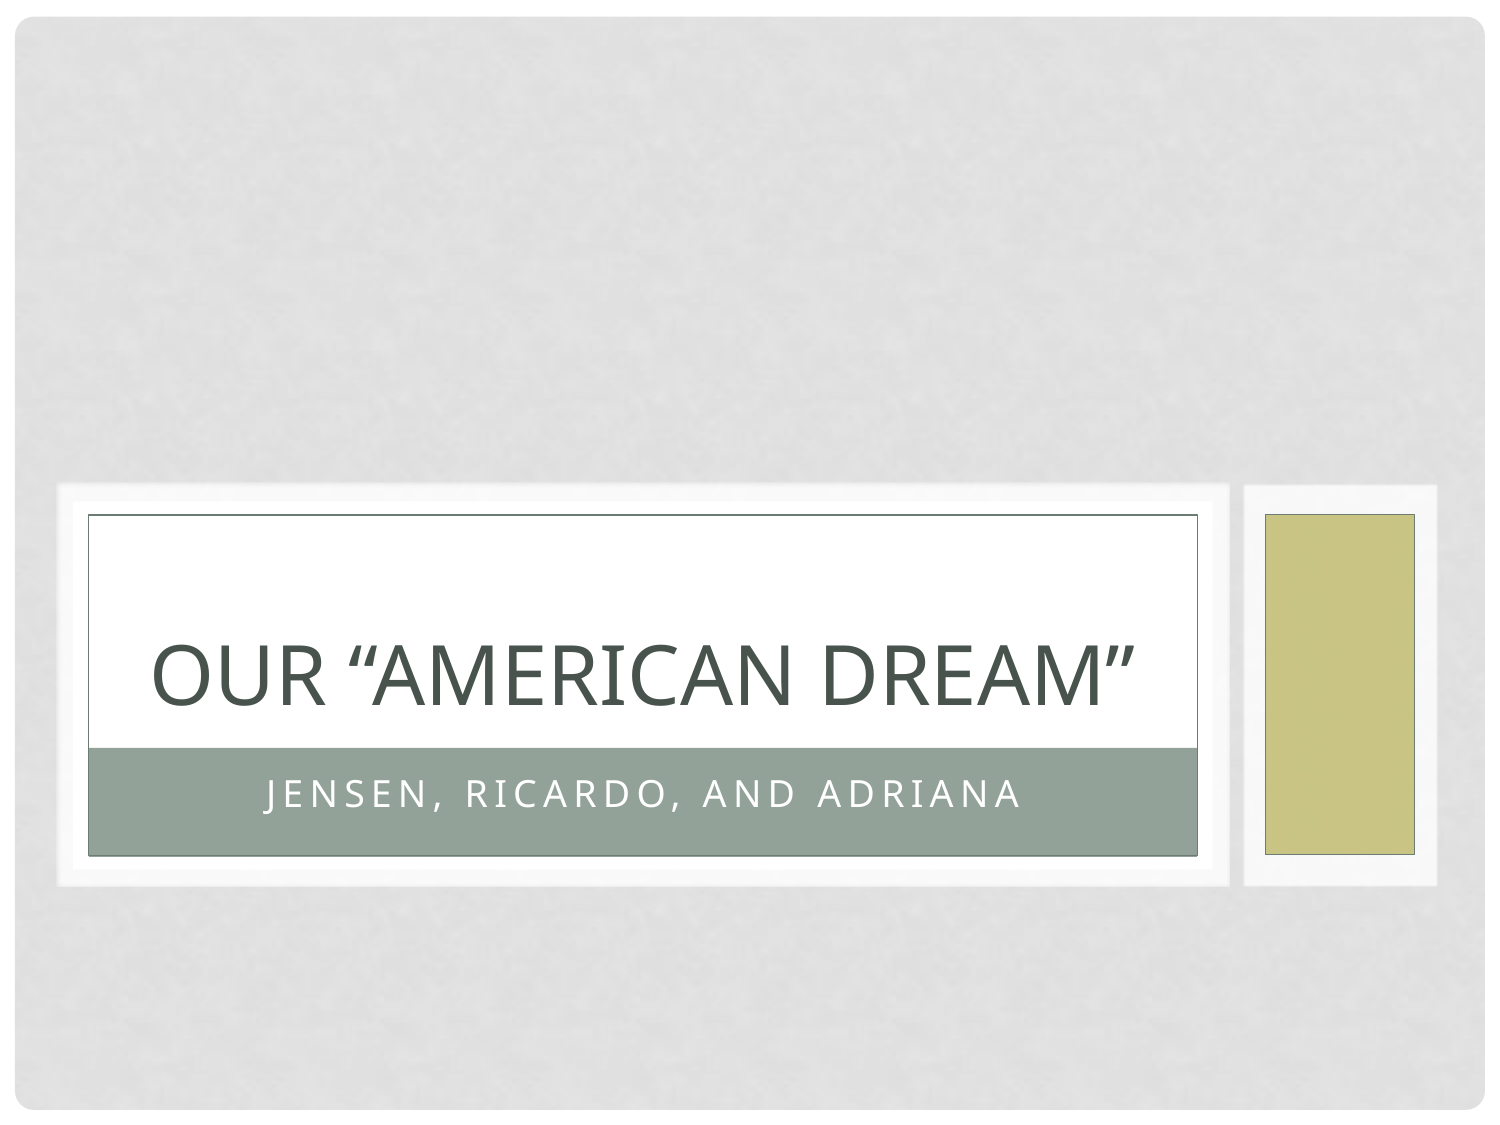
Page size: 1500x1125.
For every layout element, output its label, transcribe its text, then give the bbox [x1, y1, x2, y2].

subtitle Jensen, Ricardo, and Adriana [105, 762, 1181, 838]
title Our “American Dream” [99, 529, 1187, 730]
